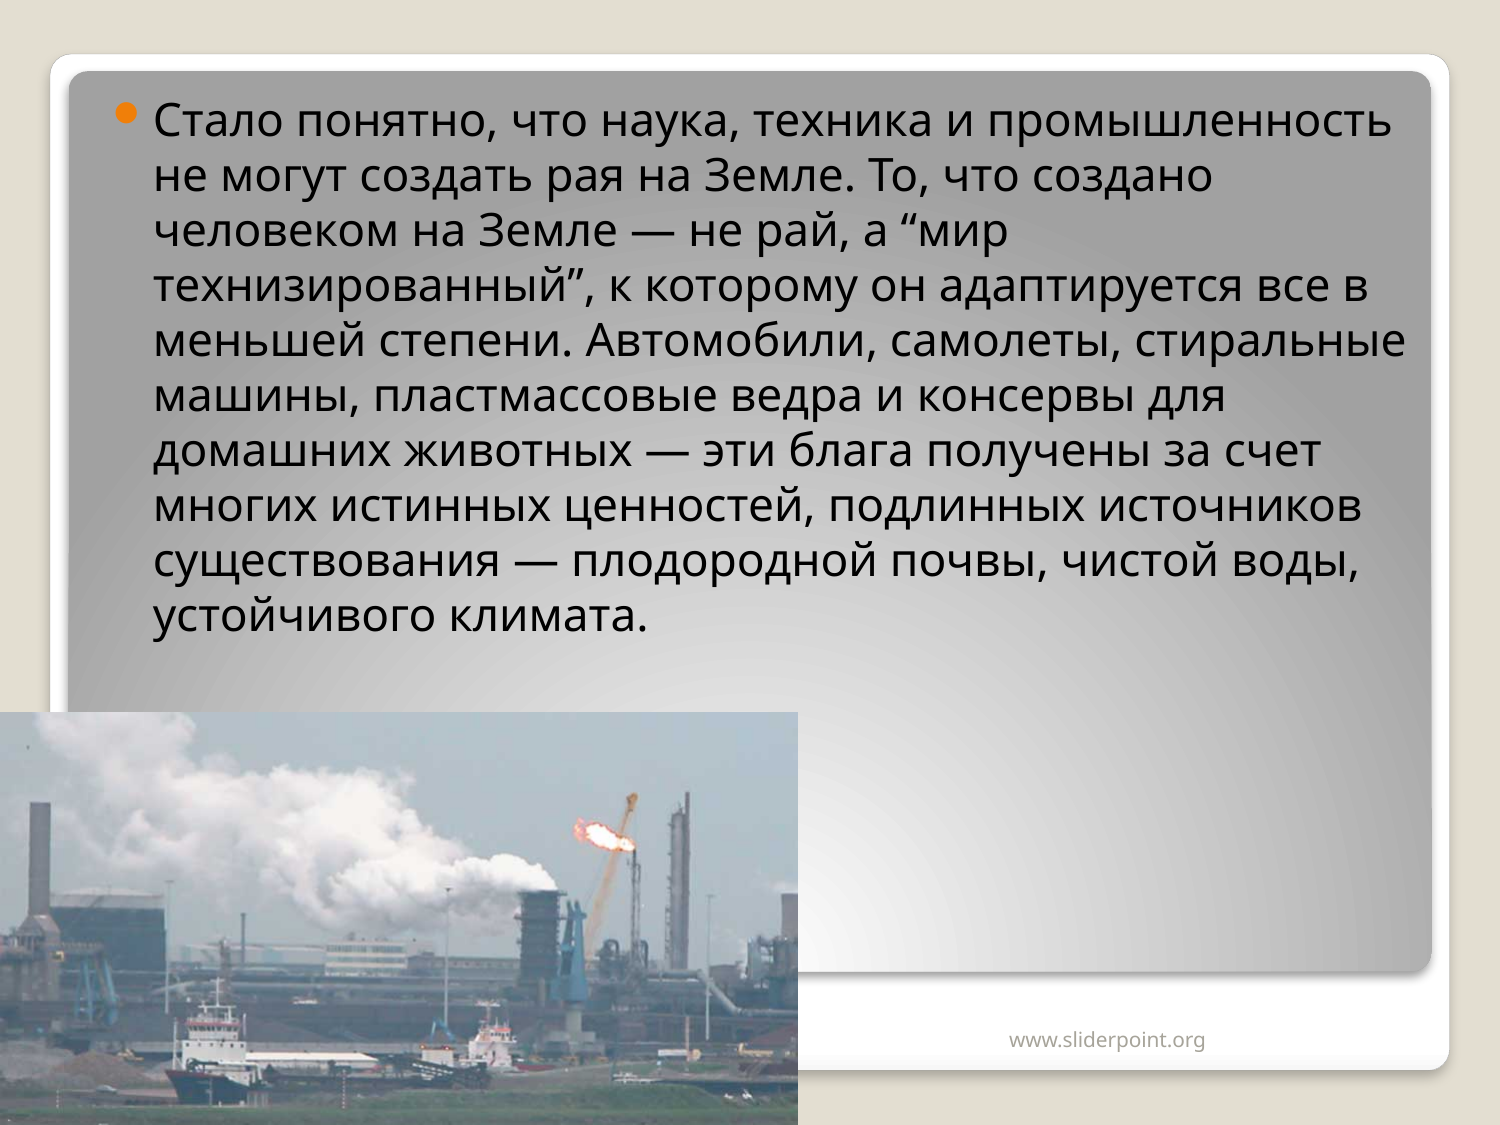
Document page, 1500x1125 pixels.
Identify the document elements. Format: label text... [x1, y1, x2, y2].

picture [0, 712, 799, 1125]
footer www.sliderpoint.org [994, 1002, 1370, 1063]
list Стало понятно, что наука, техника и промышленность не могут создать рая на Земле. То, что создано человеком на Земле — не рай, а “мир технизированный”, к которому он адаптируется все в меньшей степени. Автомобили, самолеты, стиральные машины, пластмассовые ведра и консервы для домашних животных — эти блага получены за счет многих истинных ценностей, подлинных источников существования — плодородной почвы, чистой воды, устойчивого климата. [82, 75, 1425, 700]
